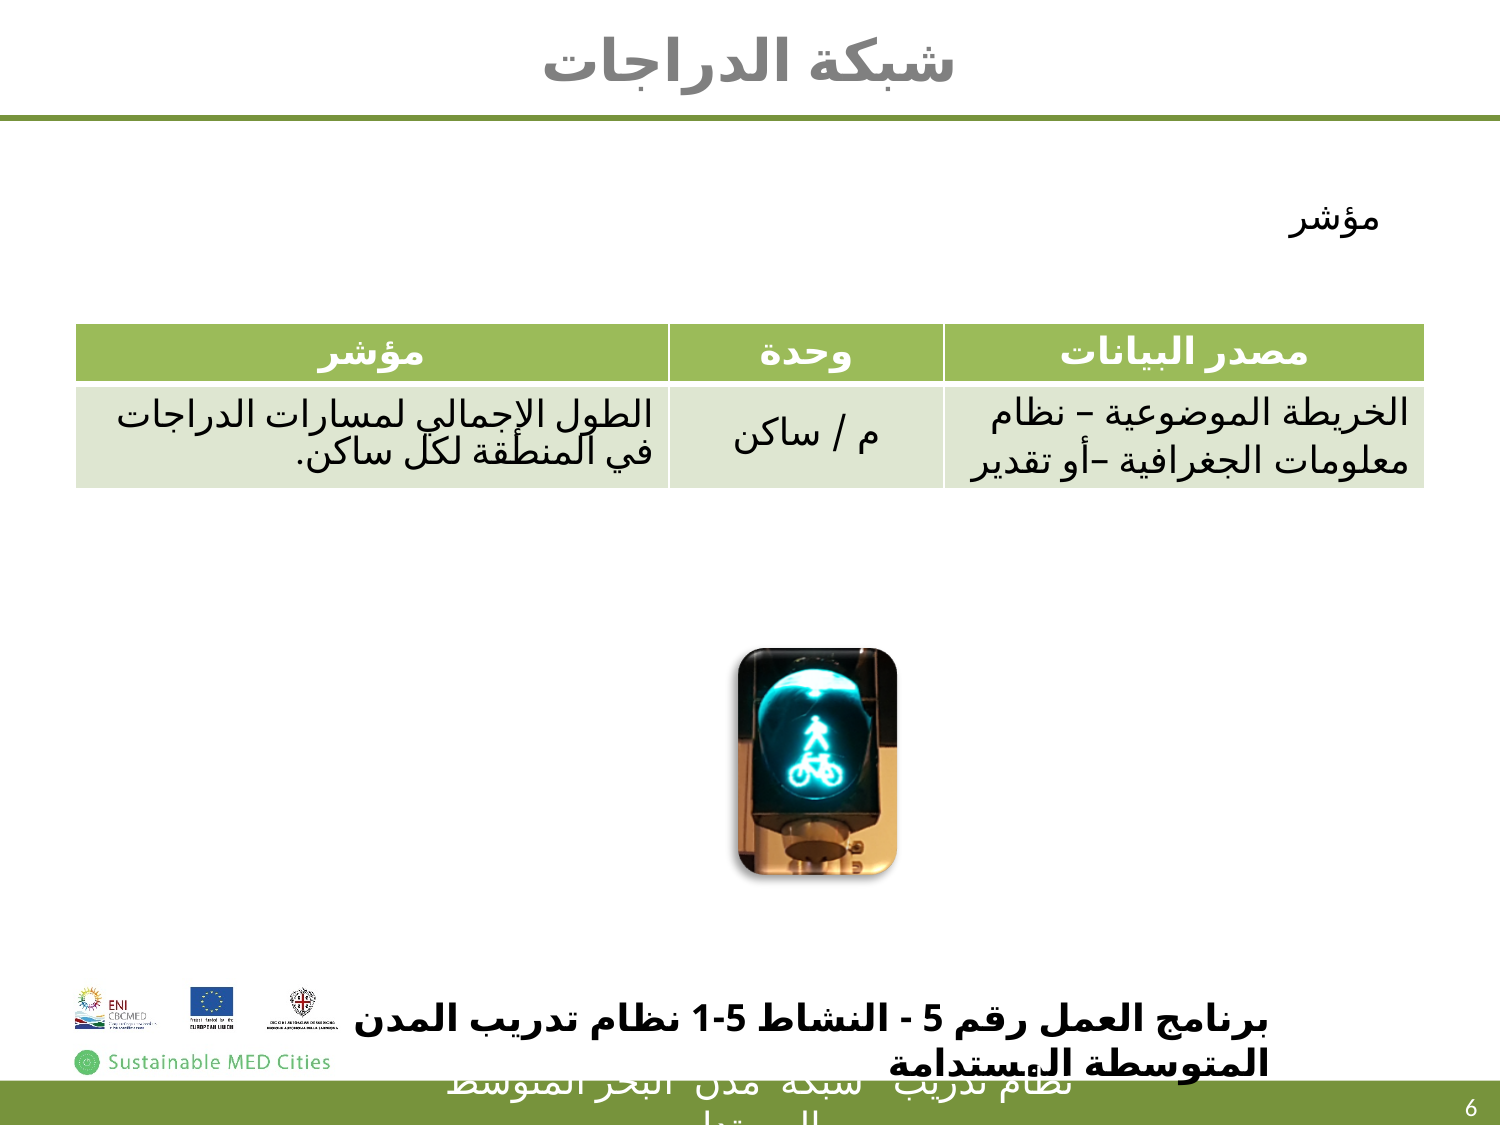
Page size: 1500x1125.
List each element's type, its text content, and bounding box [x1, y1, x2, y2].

text_box نظام تدريب شبكة مدن البحر المتوسط المستدام [338, 1081, 1162, 1123]
table_header مؤشر [76, 324, 668, 381]
text_box برنامج العمل رقم 5 - النشاط 5-1 نظام تدريب المدن المتوسطة المستدامة [261, 986, 1286, 1092]
table_header وحدة [670, 324, 943, 381]
text_box مؤشر [1274, 184, 1396, 245]
title شبكة الدراجات [0, 0, 1500, 117]
table_cell م / ساكن [670, 387, 943, 488]
table_cell الطول الإجمالي لمسارات الدراجات في المنطقة لكل ساكن. [76, 387, 668, 488]
table_header مصدر البيانات [945, 324, 1424, 381]
slide_number 6 [1142, 1076, 1493, 1125]
table_cell الخريطة الموضوعية – نظام معلومات الجغرافية –أو تقدير [945, 387, 1424, 488]
picture [719, 638, 909, 894]
picture [62, 978, 356, 1080]
